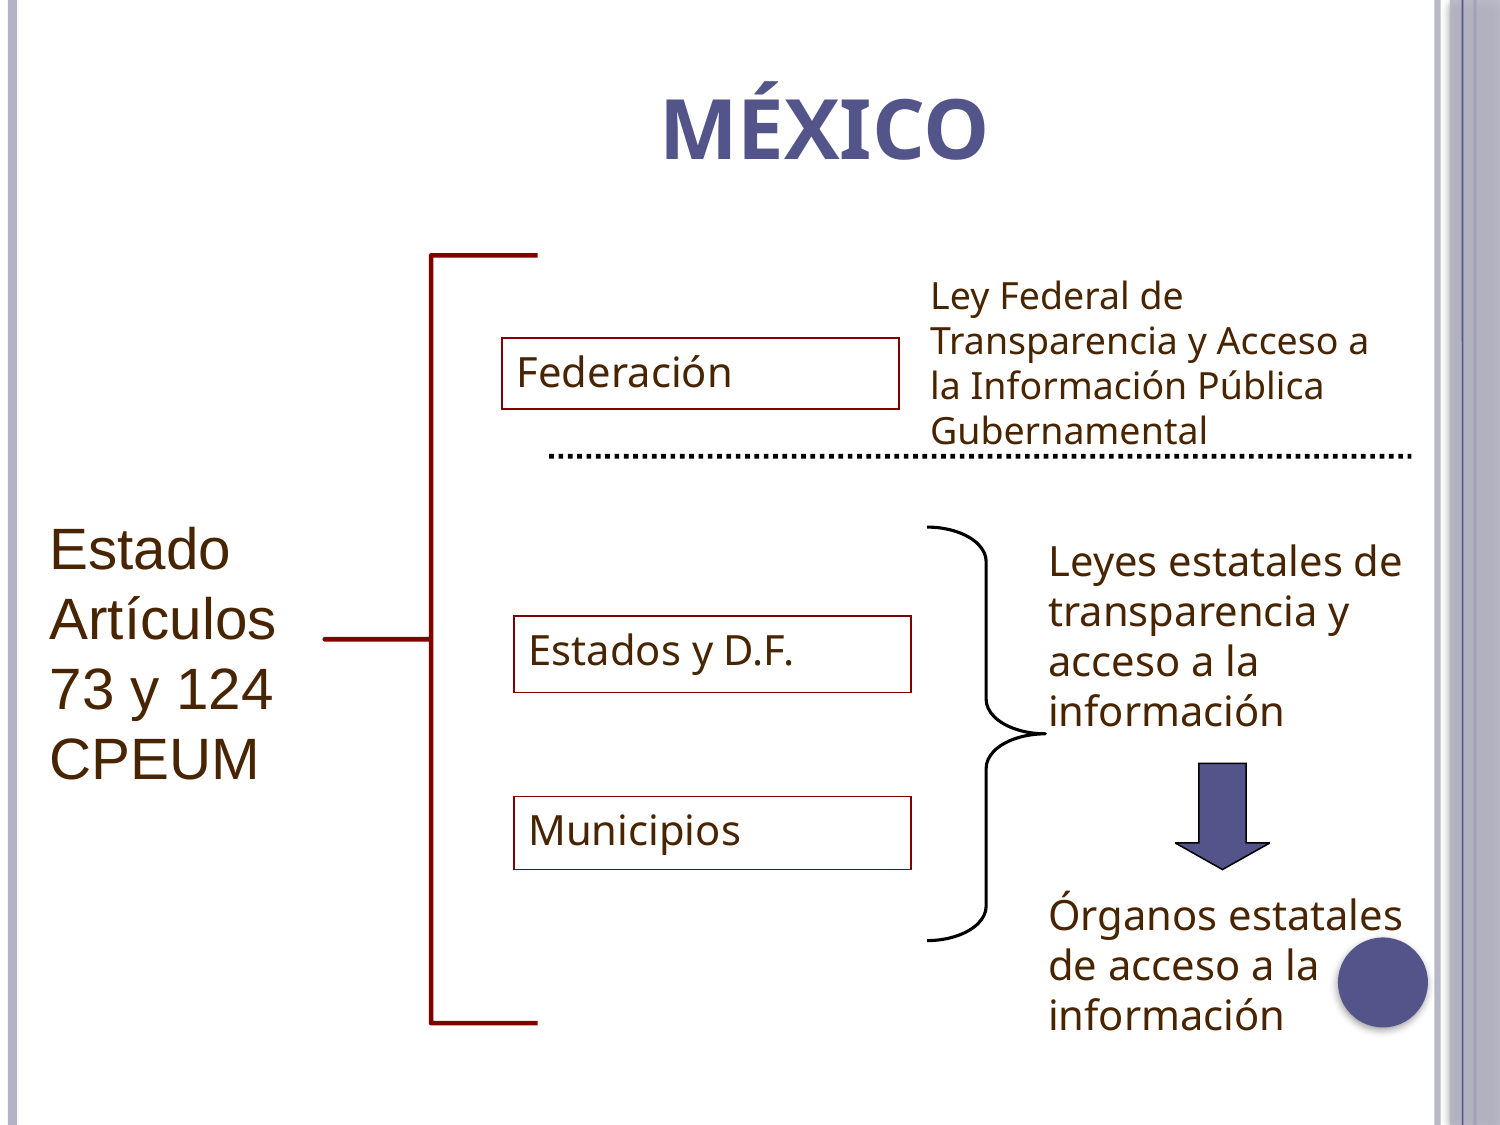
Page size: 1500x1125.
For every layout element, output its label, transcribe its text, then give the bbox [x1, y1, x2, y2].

text_box Leyes estatales de transparencia y acceso a la información [1033, 527, 1431, 775]
title México [644, 46, 1459, 184]
text_box Estado Artículos 73 y 124 CPEUM [35, 503, 319, 799]
text_box [324, 255, 538, 1024]
text_box Municipios [513, 796, 912, 870]
text_box [1175, 763, 1270, 870]
text_box Órganos estatales de acceso a la información [1033, 881, 1431, 1094]
text_box Ley Federal de Transparencia y Acceso a la Información Pública Gubernamental [915, 219, 1412, 468]
text_box Federación [501, 338, 900, 409]
text_box [927, 527, 1033, 941]
text_box Estados y D.F. [513, 615, 912, 693]
